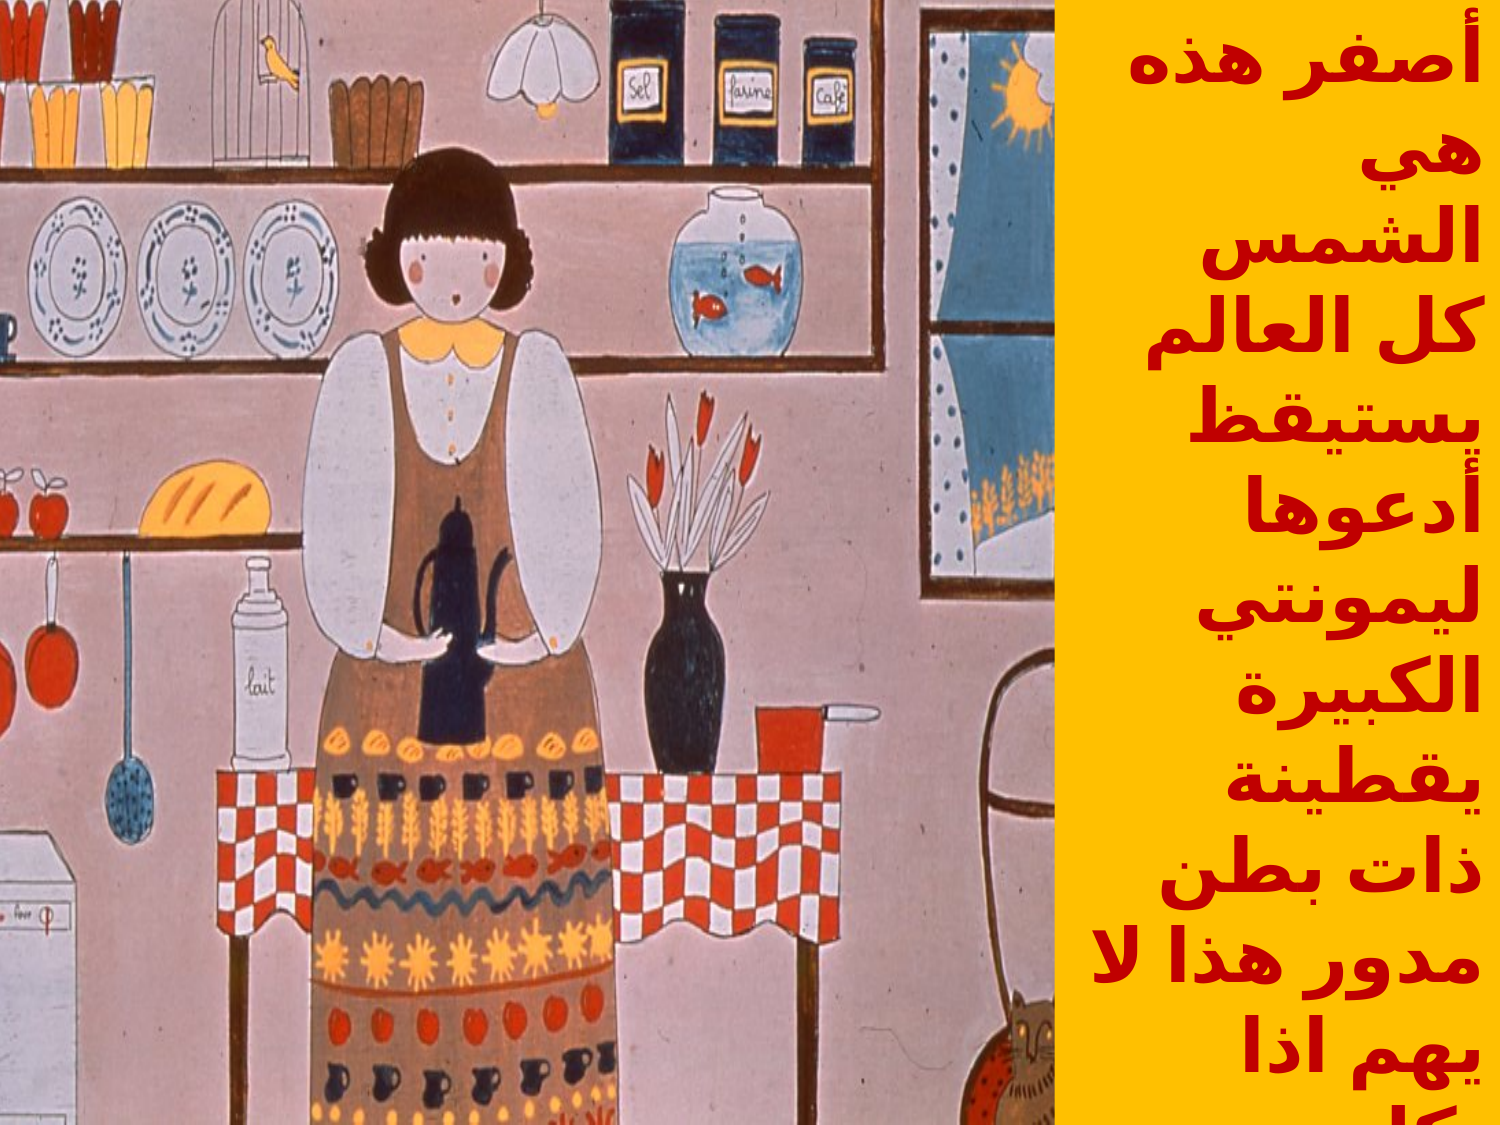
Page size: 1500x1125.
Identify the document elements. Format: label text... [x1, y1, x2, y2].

picture [0, 0, 1055, 1125]
text_box أصفر هذه هي الشمس كل العالم يستيقظ أدعوها ليمونتي الكبيرة يقطينة ذات بطن مدور هذا لا يهم اذا تكلمت بعض الأحيان دون تفكير لدي ثماني أقلام تلوين جميلة جدا ترلالالالالا [1056, 0, 1500, 1125]
